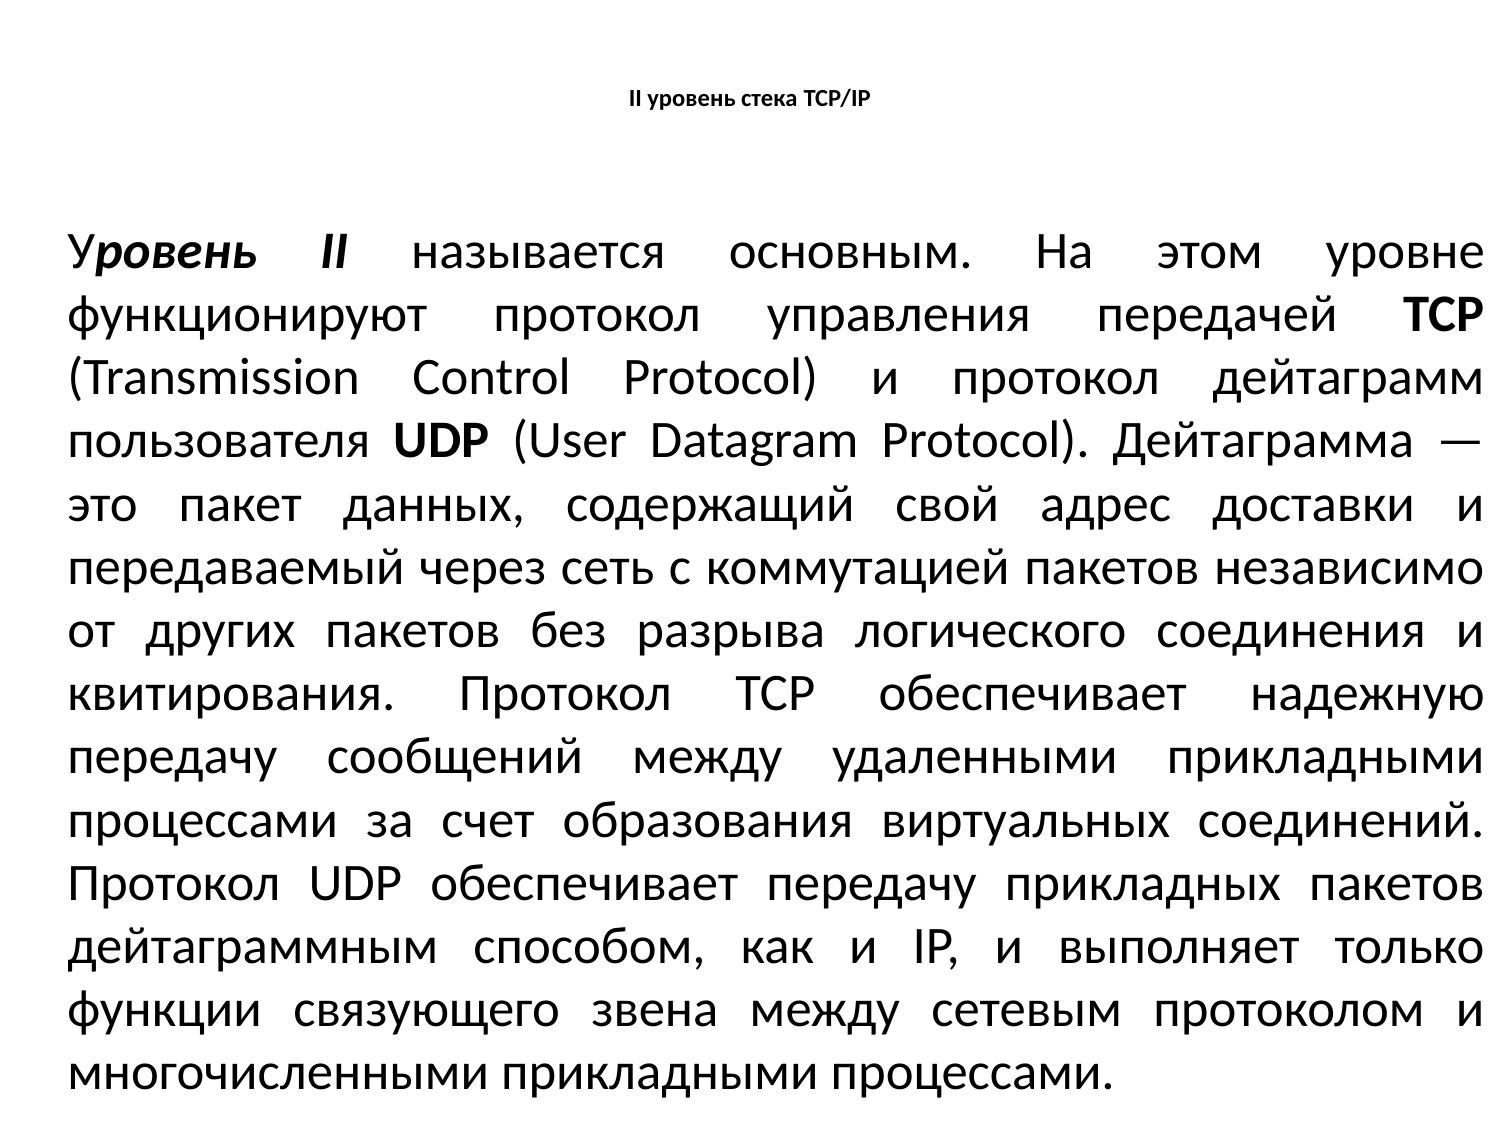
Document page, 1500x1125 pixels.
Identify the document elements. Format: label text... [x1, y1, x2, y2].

list Уровень II называется основным. На этом уровне функционируют протокол управления передачей TCP (Transmission Control Protocol) и протокол дейтаграмм пользователя UDP (User Datagram Protocol). Дейтаграмма — это пакет данных, содержащий свой адрес доставки и передаваемый через сеть с коммутацией пакетов независимо от других пакетов без разрыва логического соединения и квитирования. Протокол TCP обеспечивает надежную передачу сообщений между удаленными прикладными процессами за счет образования виртуальных соединений. Протокол UDP обеспечивает передачу прикладных пакетов дейтаграммным способом, как и IP, и выполняет только функции связующего звена между сетевым протоколом и многочисленными прикладными процессами. [0, 208, 1500, 1125]
title II уровень стека TCP/IP [75, 45, 1425, 149]
